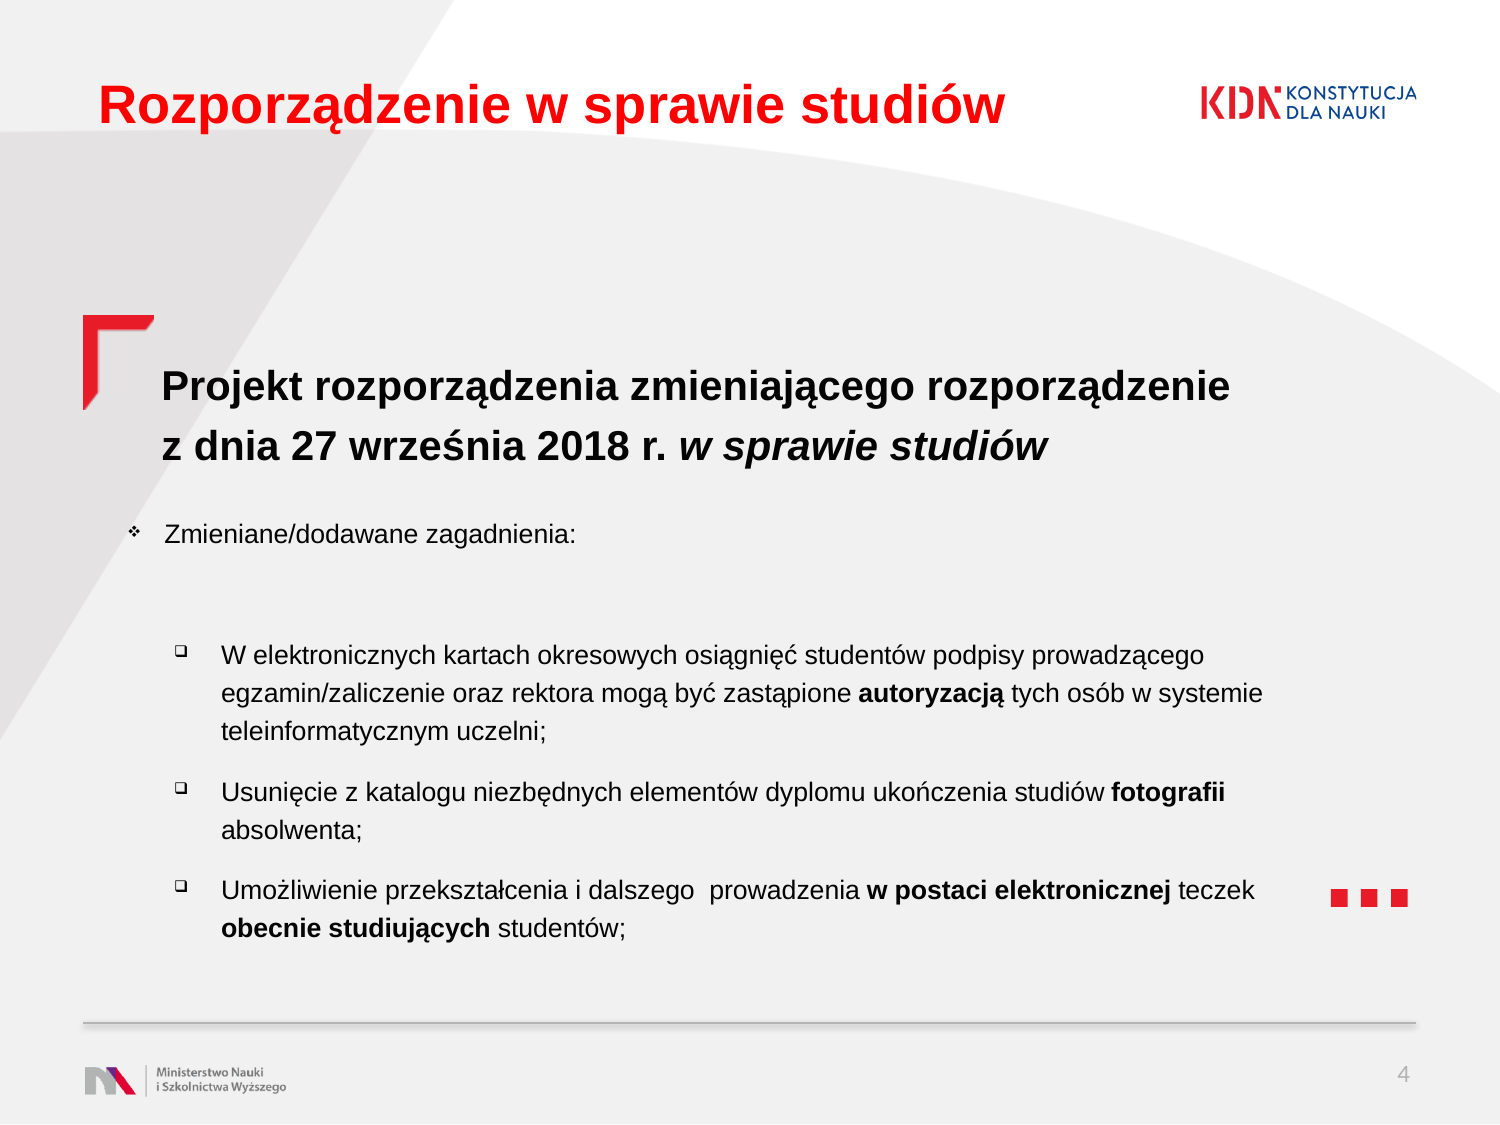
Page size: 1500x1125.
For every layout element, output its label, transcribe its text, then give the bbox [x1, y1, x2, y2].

title Rozporządzenie w sprawie studiów [83, 74, 1170, 143]
picture [0, 0, 1500, 1125]
list Projekt rozporządzenia zmieniającego rozporządzenie z dnia 27 września 2018 r. w sprawie studiów [146, 341, 1252, 423]
list Zmieniane/dodawane zagadnienia: W elektronicznych kartach okresowych osiągnięć studentów podpisy prowadzącego egzamin/zaliczenie oraz rektora mogą być zastąpione autoryzacją tych osób w systemie teleinformatycznym uczelni; Usunięcie z katalogu niezbędnych elementów dyplomu ukończenia studiów fotografii absolwenta; Umożliwienie przekształcenia i dalszego prowadzenia w postaci elektronicznej teczek obecnie studiujących studentów; [112, 503, 1329, 956]
slide_number 4 [1074, 1042, 1425, 1103]
